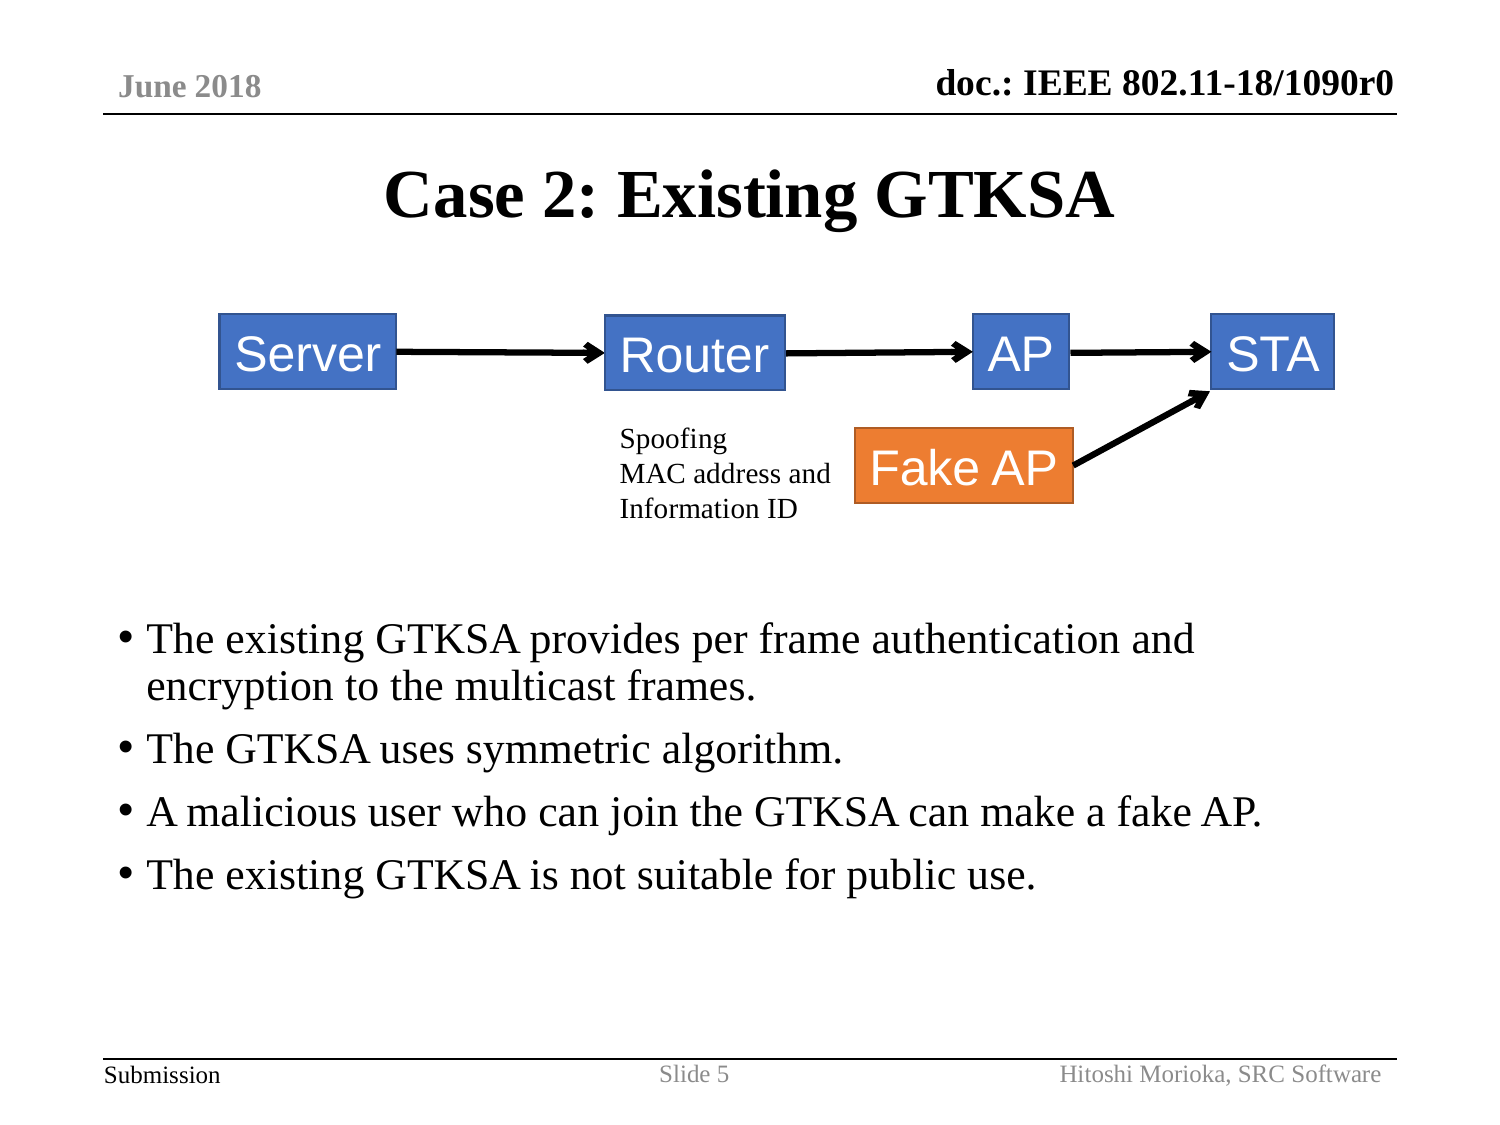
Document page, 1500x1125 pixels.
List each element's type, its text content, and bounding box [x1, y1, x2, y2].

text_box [1074, 391, 1210, 466]
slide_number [103, 53, 441, 114]
slide_number Slide 5 [525, 1042, 864, 1103]
footer Hitoshi Morioka, SRC Software [890, 1042, 1397, 1103]
text_box Server [218, 313, 397, 390]
list The existing GTKSA provides per frame authentication and encryption to the multicast frames. The GTKSA uses symmetric algorithm. A malicious user who can join the GTKSA can make a fake AP. The existing GTKSA is not suitable for public use. [103, 607, 1397, 1014]
text_box Spoofing MAC address and Information ID [604, 411, 847, 532]
title Case 2: Existing GTKSA [103, 113, 1397, 278]
text_box Fake AP [854, 427, 1074, 504]
text_box STA [1210, 313, 1335, 390]
text_box AP [972, 313, 1070, 390]
text_box Router [604, 314, 786, 391]
